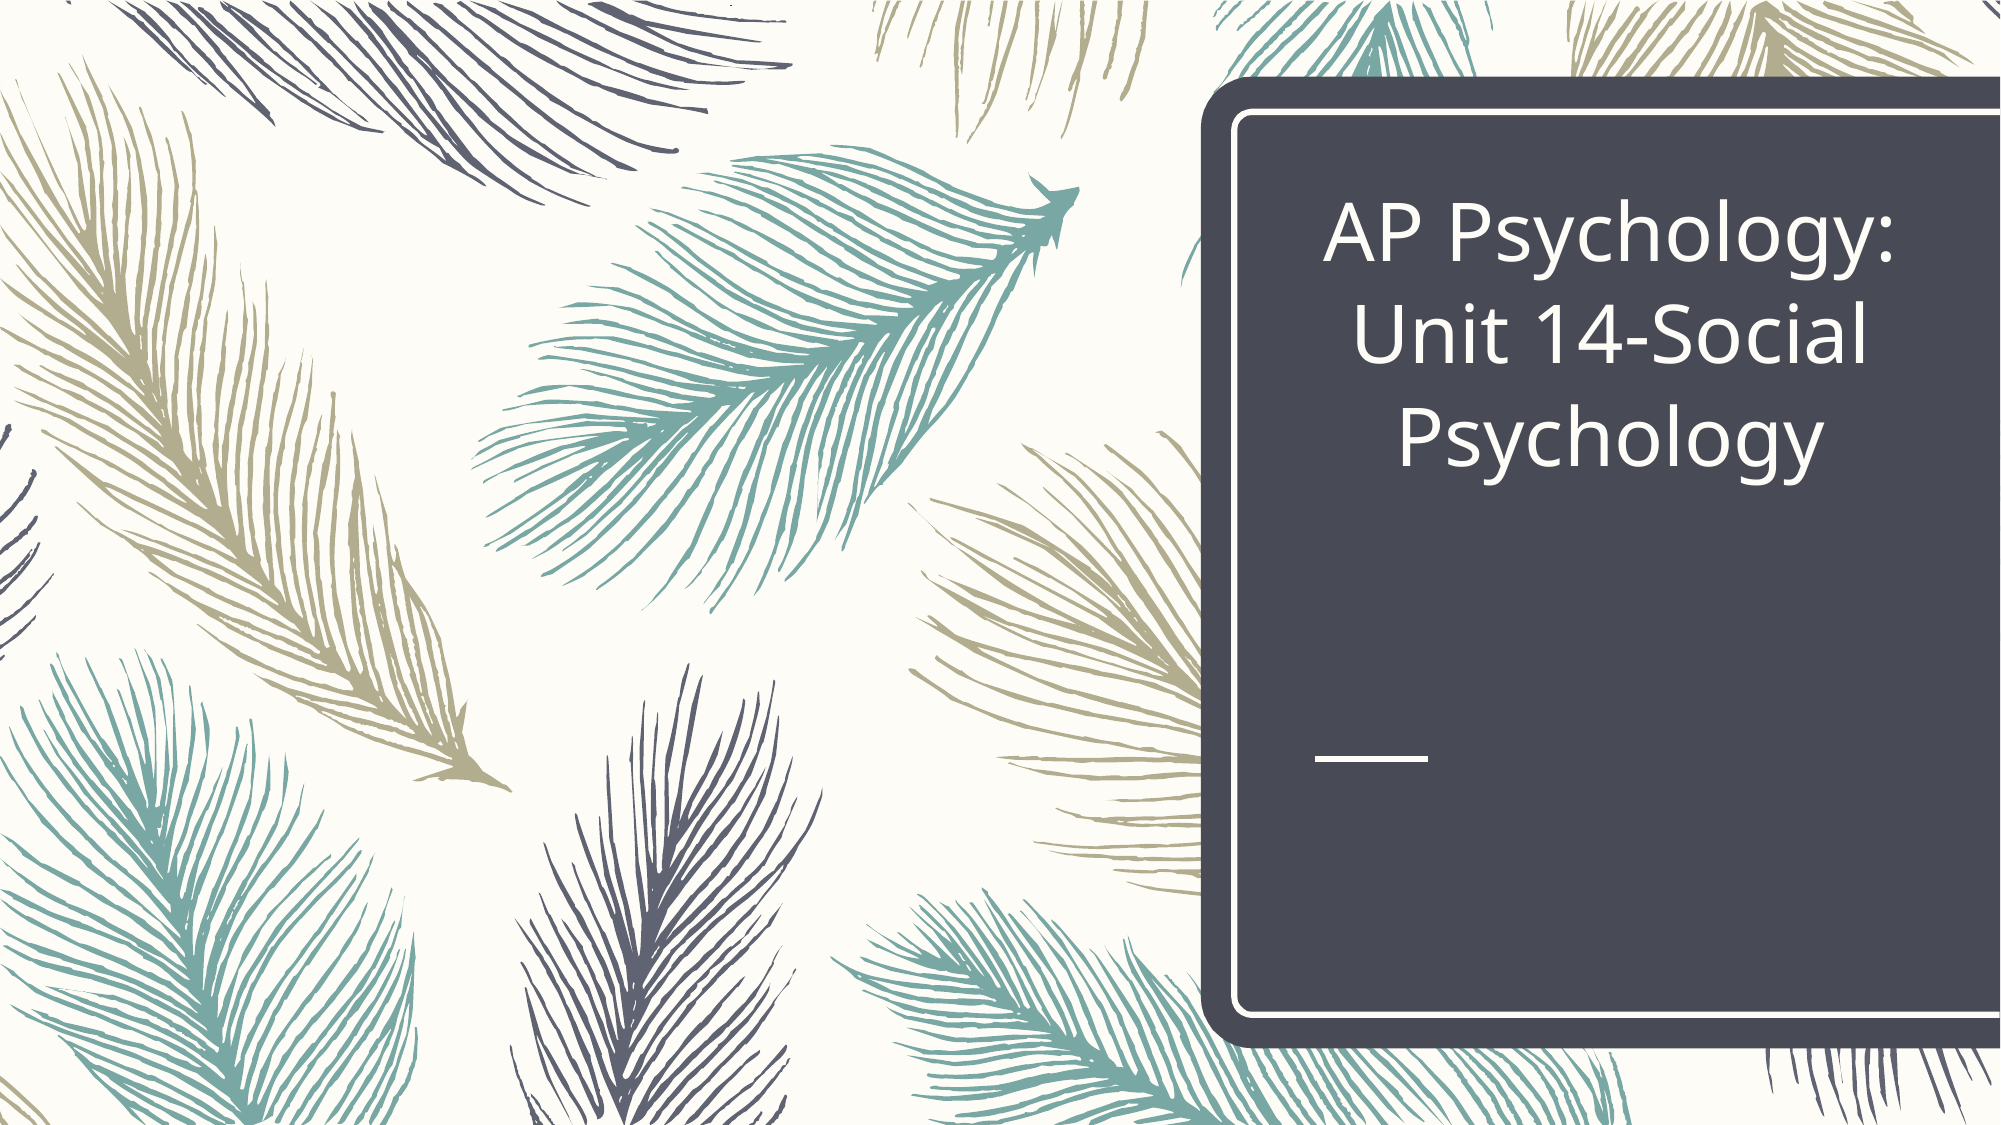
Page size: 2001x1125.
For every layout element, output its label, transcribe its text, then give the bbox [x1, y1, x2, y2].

title AP Psychology: Unit 14-Social Psychology [1299, 167, 1922, 718]
